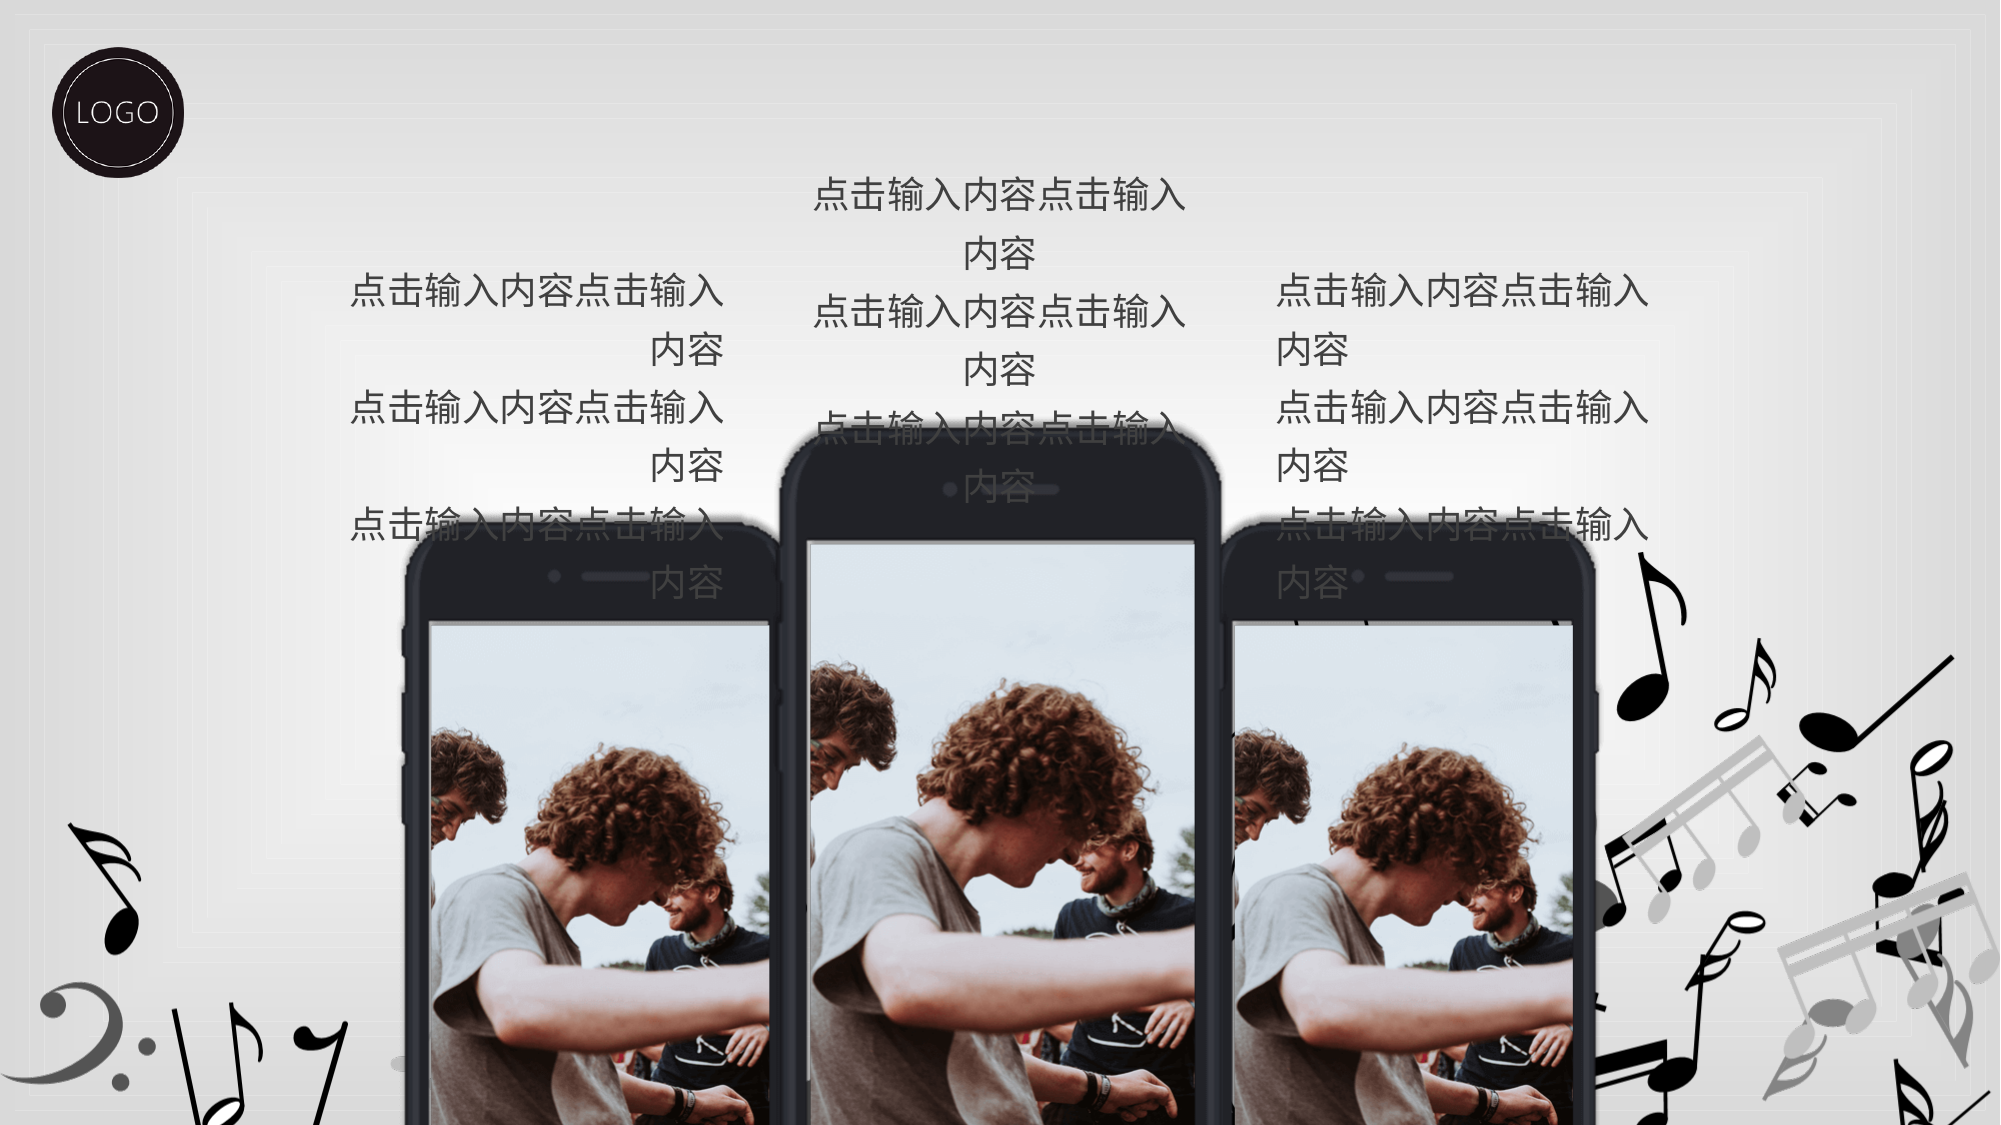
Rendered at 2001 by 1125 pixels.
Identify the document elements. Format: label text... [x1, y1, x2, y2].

text_box 点击输入内容点击输入内容 点击输入内容点击输入内容 点击输入内容点击输入内容 [789, 150, 1211, 342]
picture [0, 342, 2000, 1125]
text_box 点击输入内容点击输入内容 点击输入内容点击输入内容 点击输入内容点击输入内容 [1260, 246, 1682, 342]
picture [52, 46, 184, 178]
text_box 点击输入内容点击输入内容 点击输入内容点击输入内容 点击输入内容点击输入内容 [318, 246, 740, 342]
